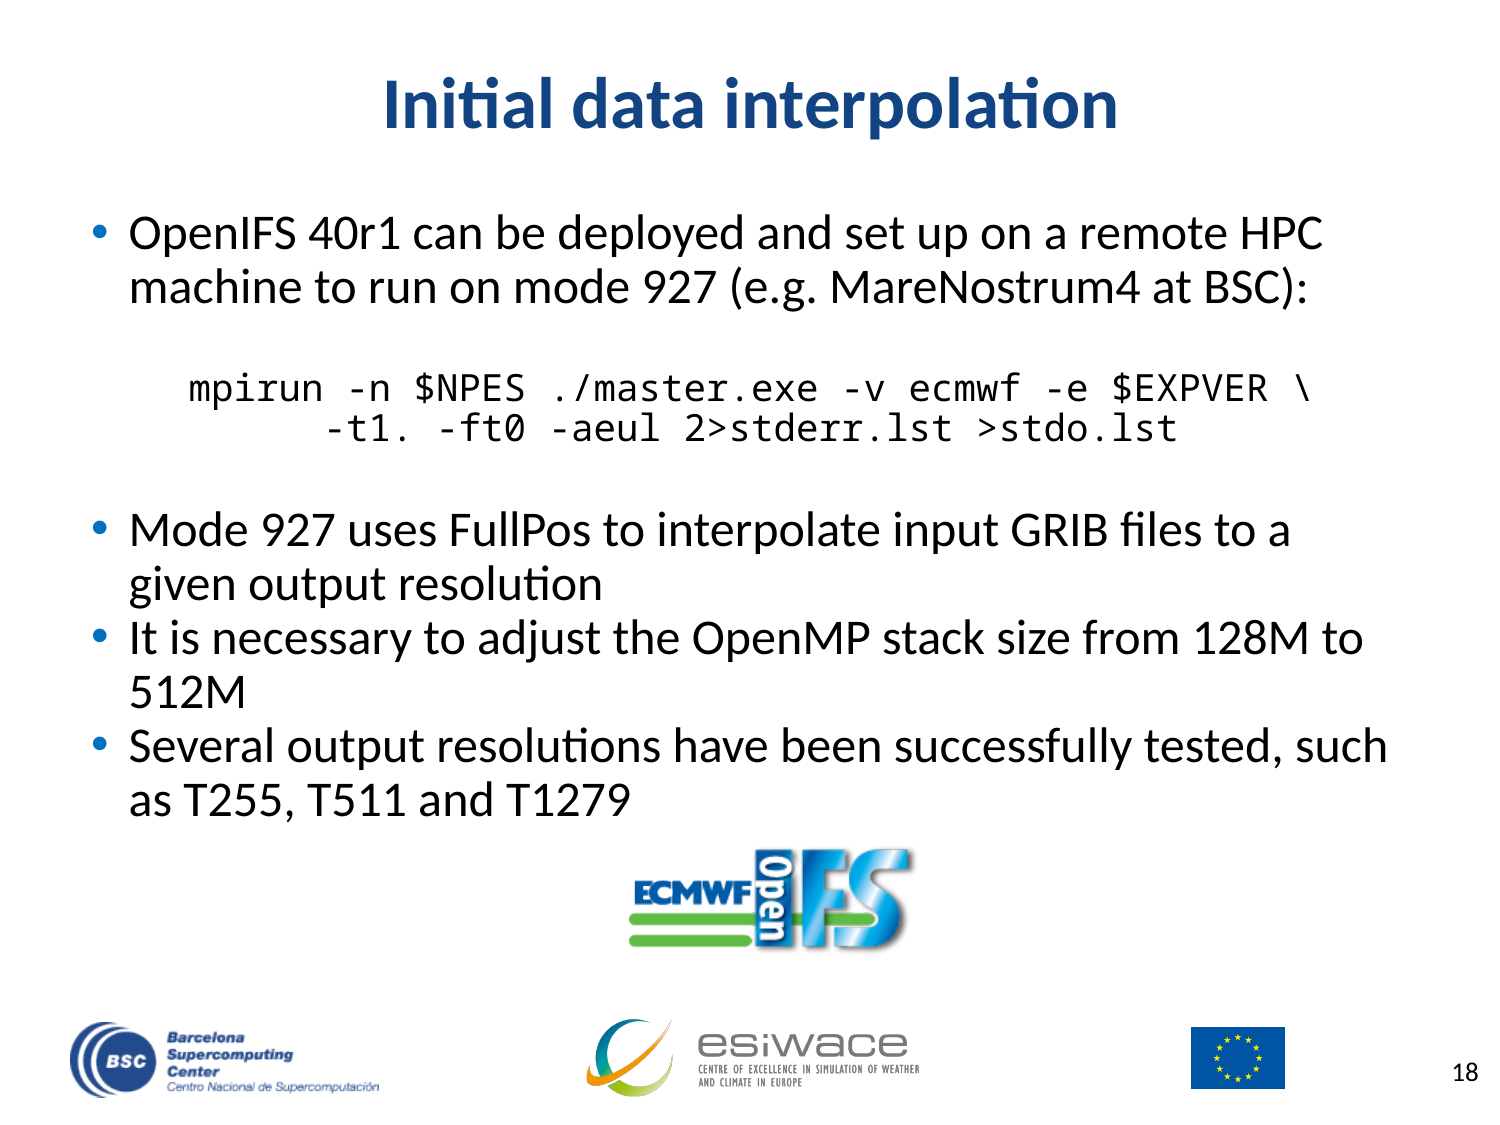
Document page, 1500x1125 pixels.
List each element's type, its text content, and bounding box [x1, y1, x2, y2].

slide_number ‹#› [1403, 1038, 1494, 1125]
picture [70, 1022, 379, 1098]
picture [1190, 1027, 1285, 1090]
picture [628, 844, 920, 958]
picture [580, 1017, 920, 1099]
title Initial data interpolation [76, 35, 1427, 174]
list OpenIFS 40r1 can be deployed and set up on a remote HPC machine to run on mode 927 (e.g. MareNostrum4 at BSC): mpirun -n $NPES ./master.exe -v ecmwf -e $EXPVER \ -t1. -ft0 -aeul 2>stderr.lst >stdo.lst Mode 927 uses FullPos to interpolate input GRIB files to a given output resolution It is necessary to adjust the OpenMP stack size from 128M to 512M Several output resolutions have been successfully tested, such as T255, T511 and T1279 [76, 199, 1427, 993]
